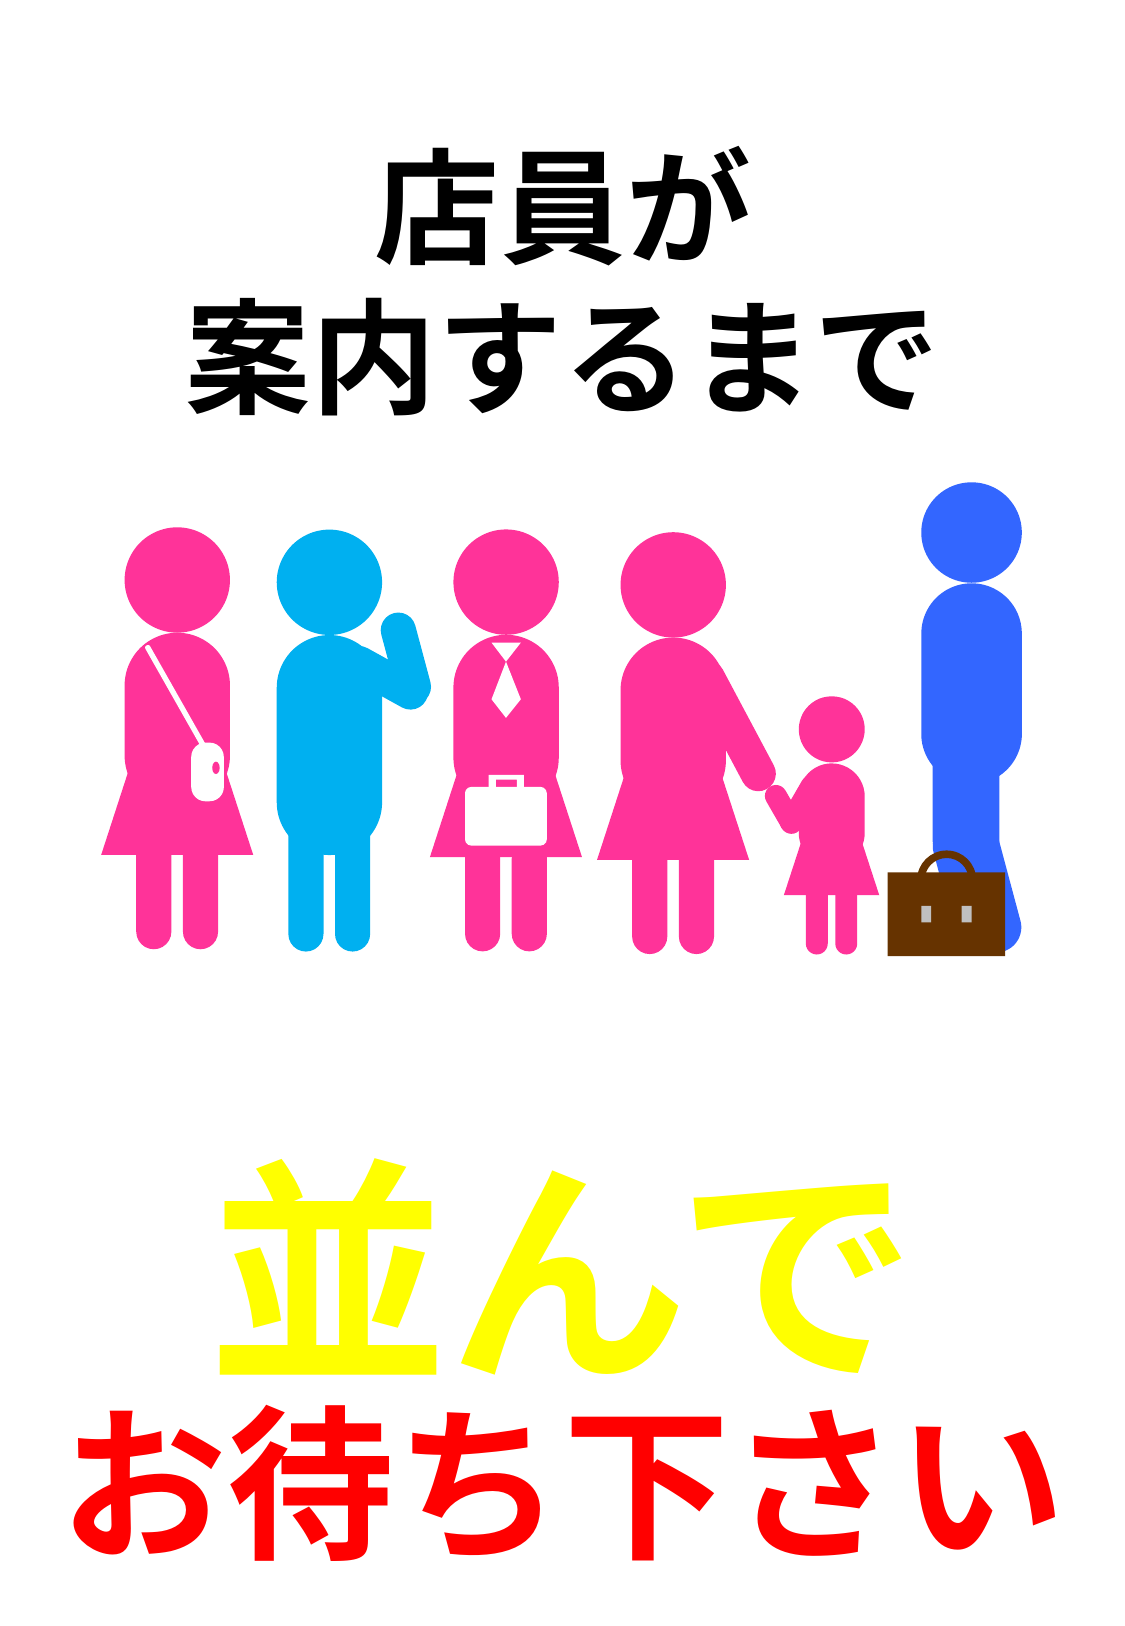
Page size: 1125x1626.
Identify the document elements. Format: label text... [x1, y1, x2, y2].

text_box 店員が 案内するまで [1, 121, 1125, 437]
text_box 並んで [1, 1115, 1125, 1372]
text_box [100, 482, 1023, 957]
text_box お待ち下さい [1, 1372, 1125, 1588]
